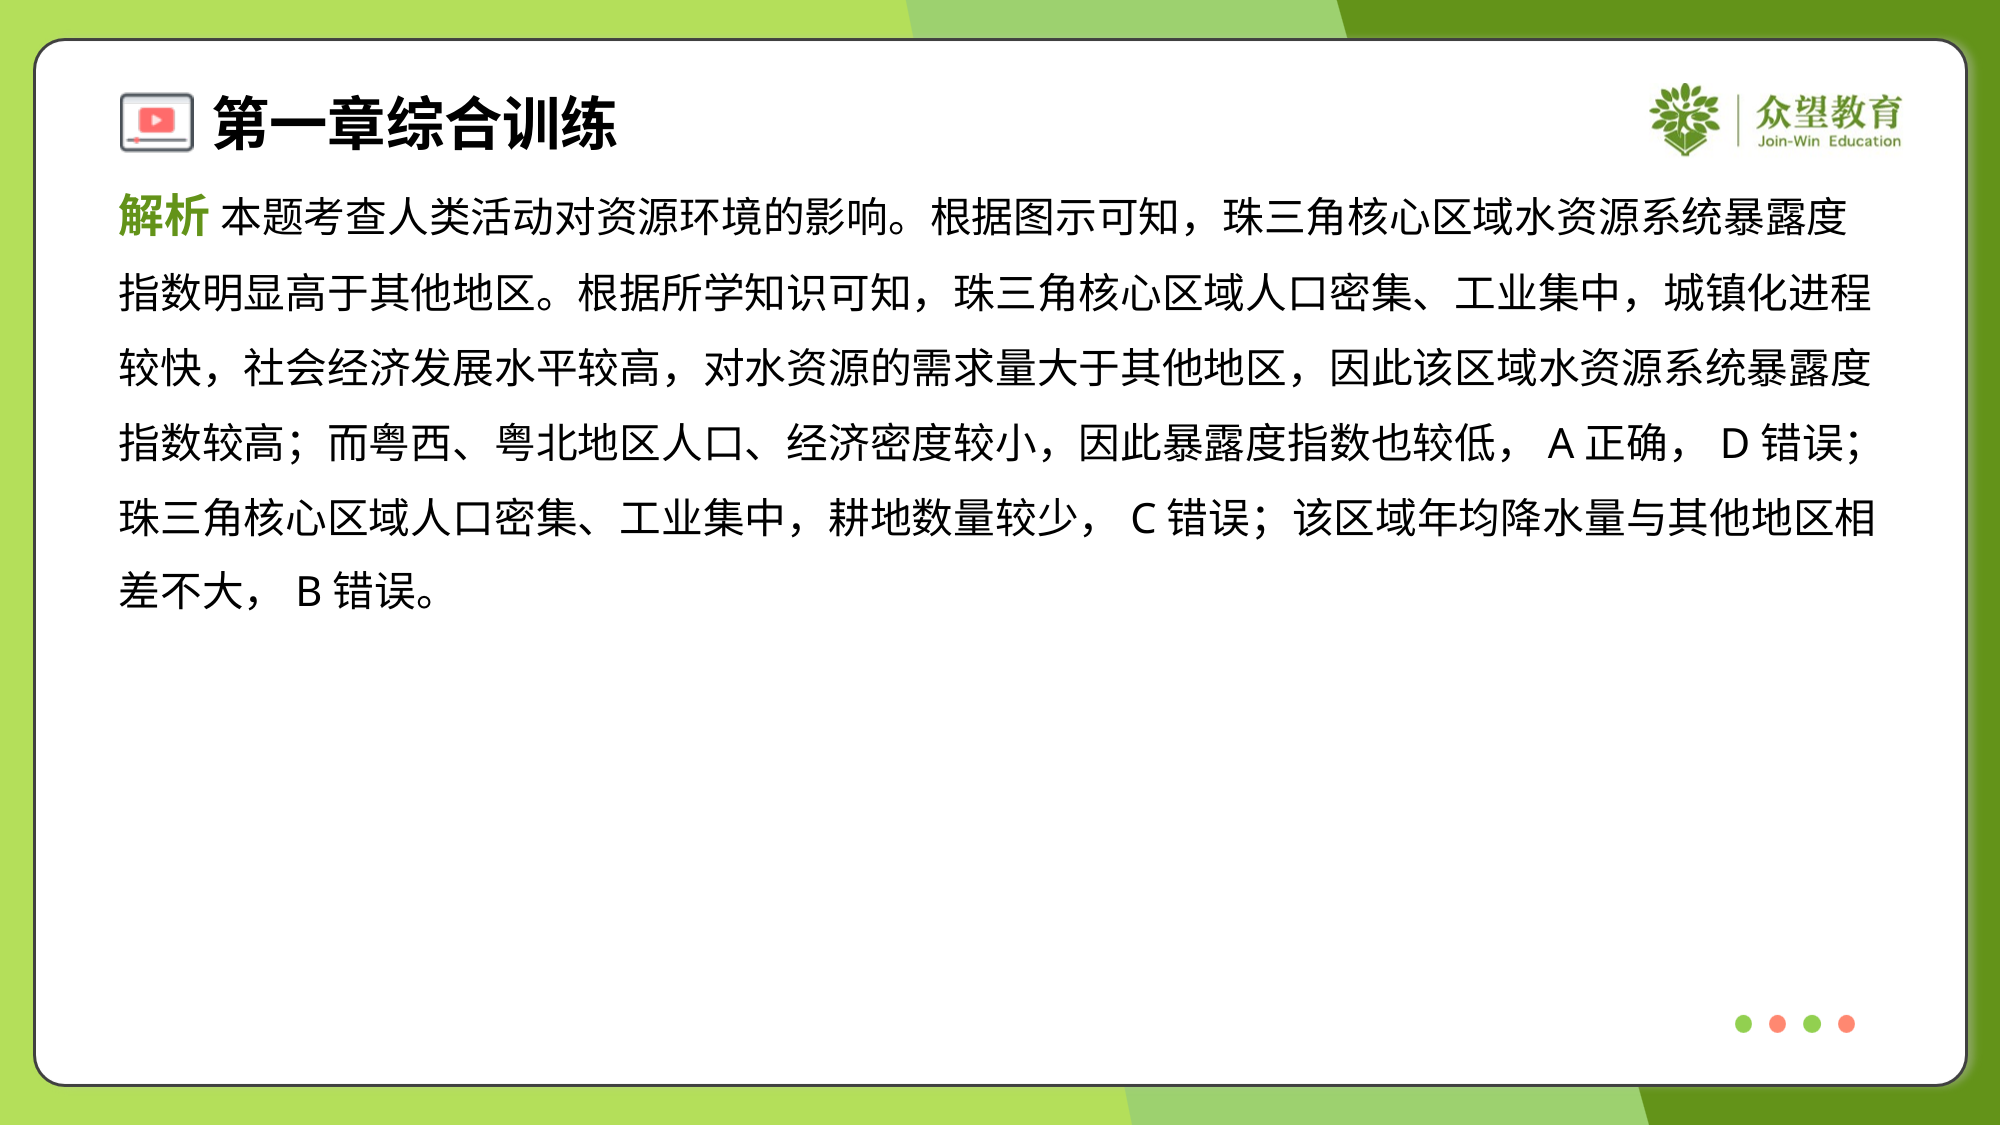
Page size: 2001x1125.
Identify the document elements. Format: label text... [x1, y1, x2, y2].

picture [0, 0, 2000, 1125]
text_box 解析 本题考查人类活动对资源环境的影响。根据图示可知，珠三角核心区域水资源系统暴露度 指数明显高于其他地区。根据所学知识可知，珠三角核心区域人口密集、工业集中，城镇化进程 较快，社会经济发展水平较高，对水资源的需求量大于其他地区，因此该区域水资源系统暴露度 指数较高；而粤西、粤北地区人口、经济密度较小，因此暴露度指数也较低，A正确，D错误； 珠三角核心区域人口密集、工业集中，耕地数量较少，C错误；该区域年均降水量与其他地区相 差不大，B错误。 [118, 164, 1883, 608]
